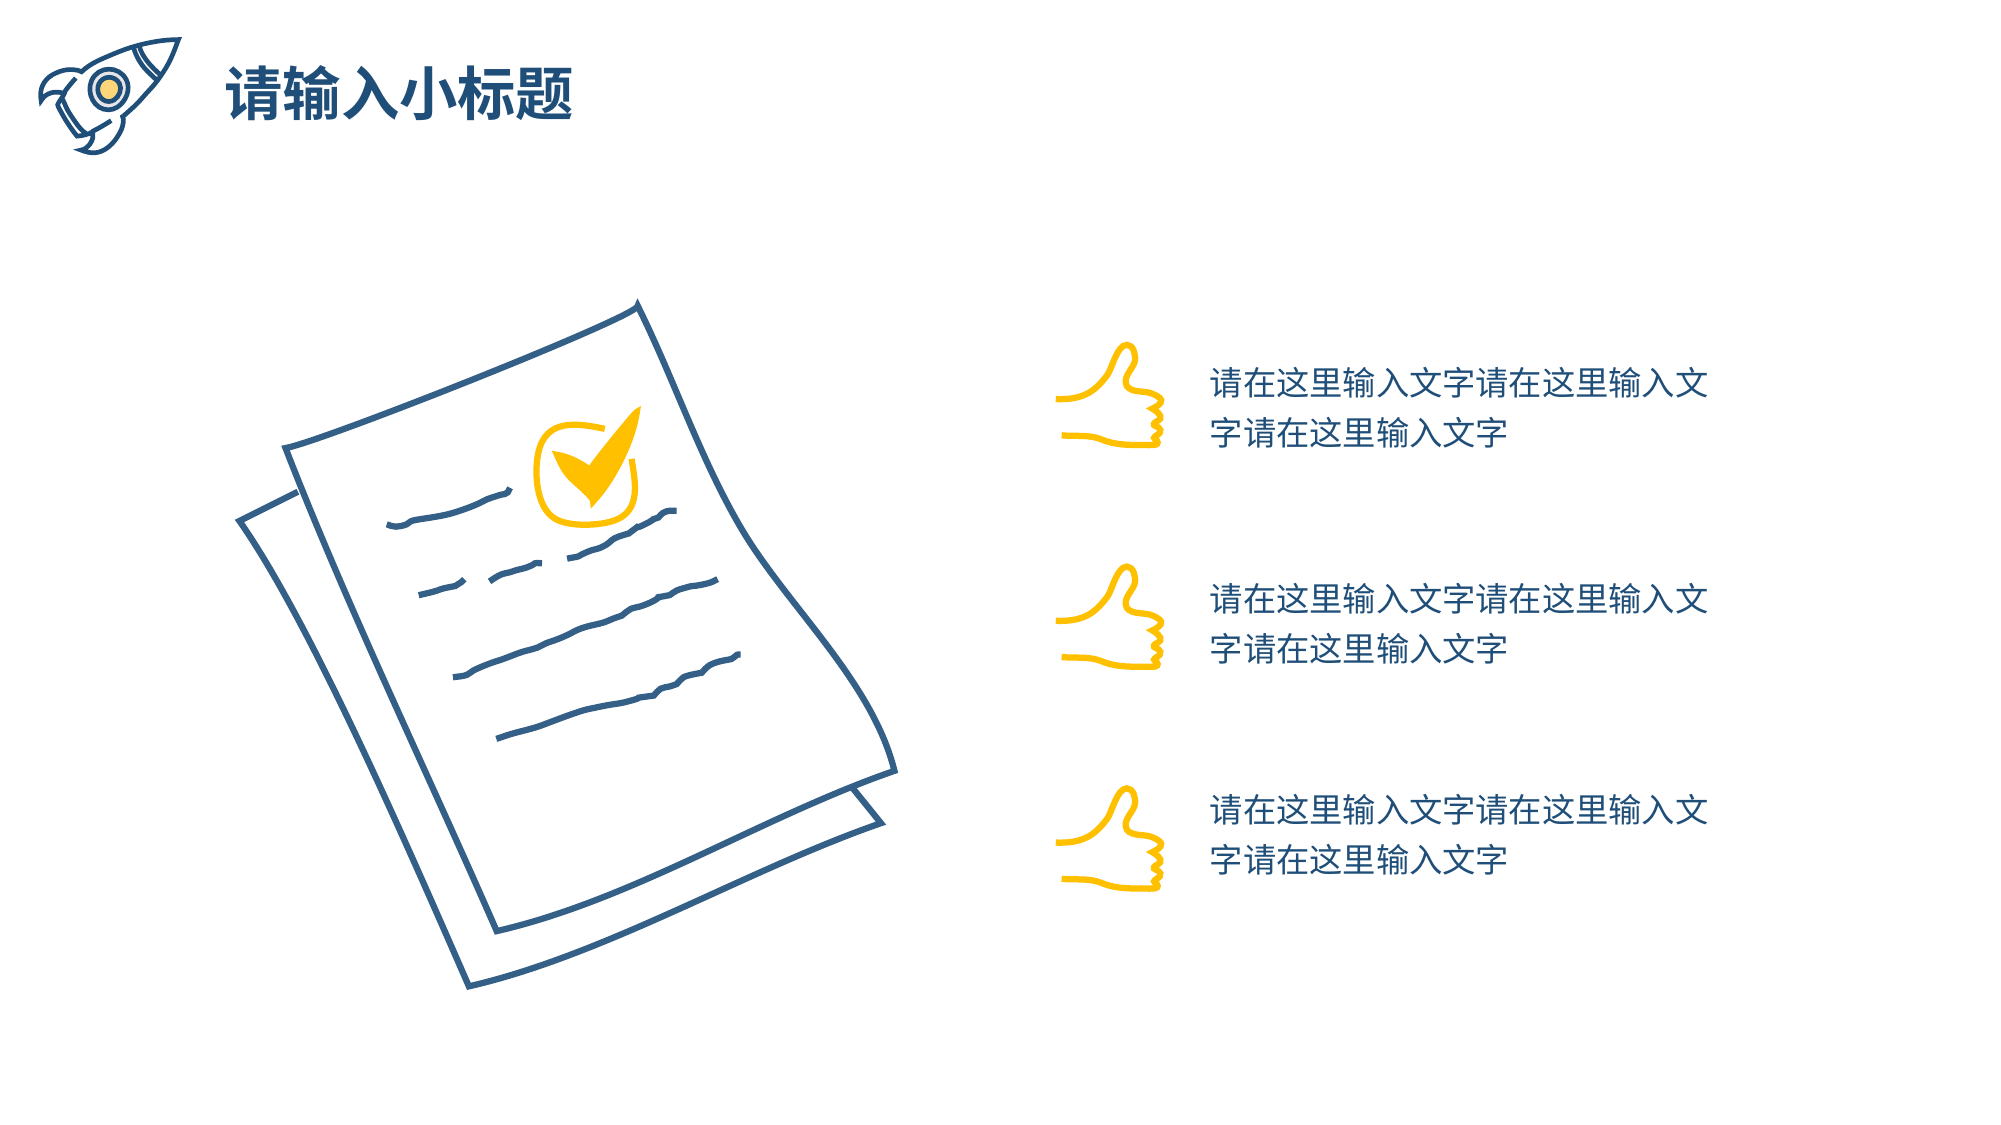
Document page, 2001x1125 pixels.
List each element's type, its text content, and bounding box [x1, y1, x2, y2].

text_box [46, 15, 158, 154]
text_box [270, 326, 863, 960]
text_box 请输入小标题 [209, 49, 616, 135]
text_box [1055, 566, 1162, 667]
text_box 请在这里输入文字请在这里输入文字请在这里输入文字 [1195, 771, 1734, 887]
text_box [1055, 344, 1162, 446]
text_box 请在这里输入文字请在这里输入文字请在这里输入文字 [1195, 561, 1734, 676]
text_box [1055, 788, 1162, 889]
text_box 请在这里输入文字请在这里输入文字请在这里输入文字 [1195, 344, 1734, 460]
